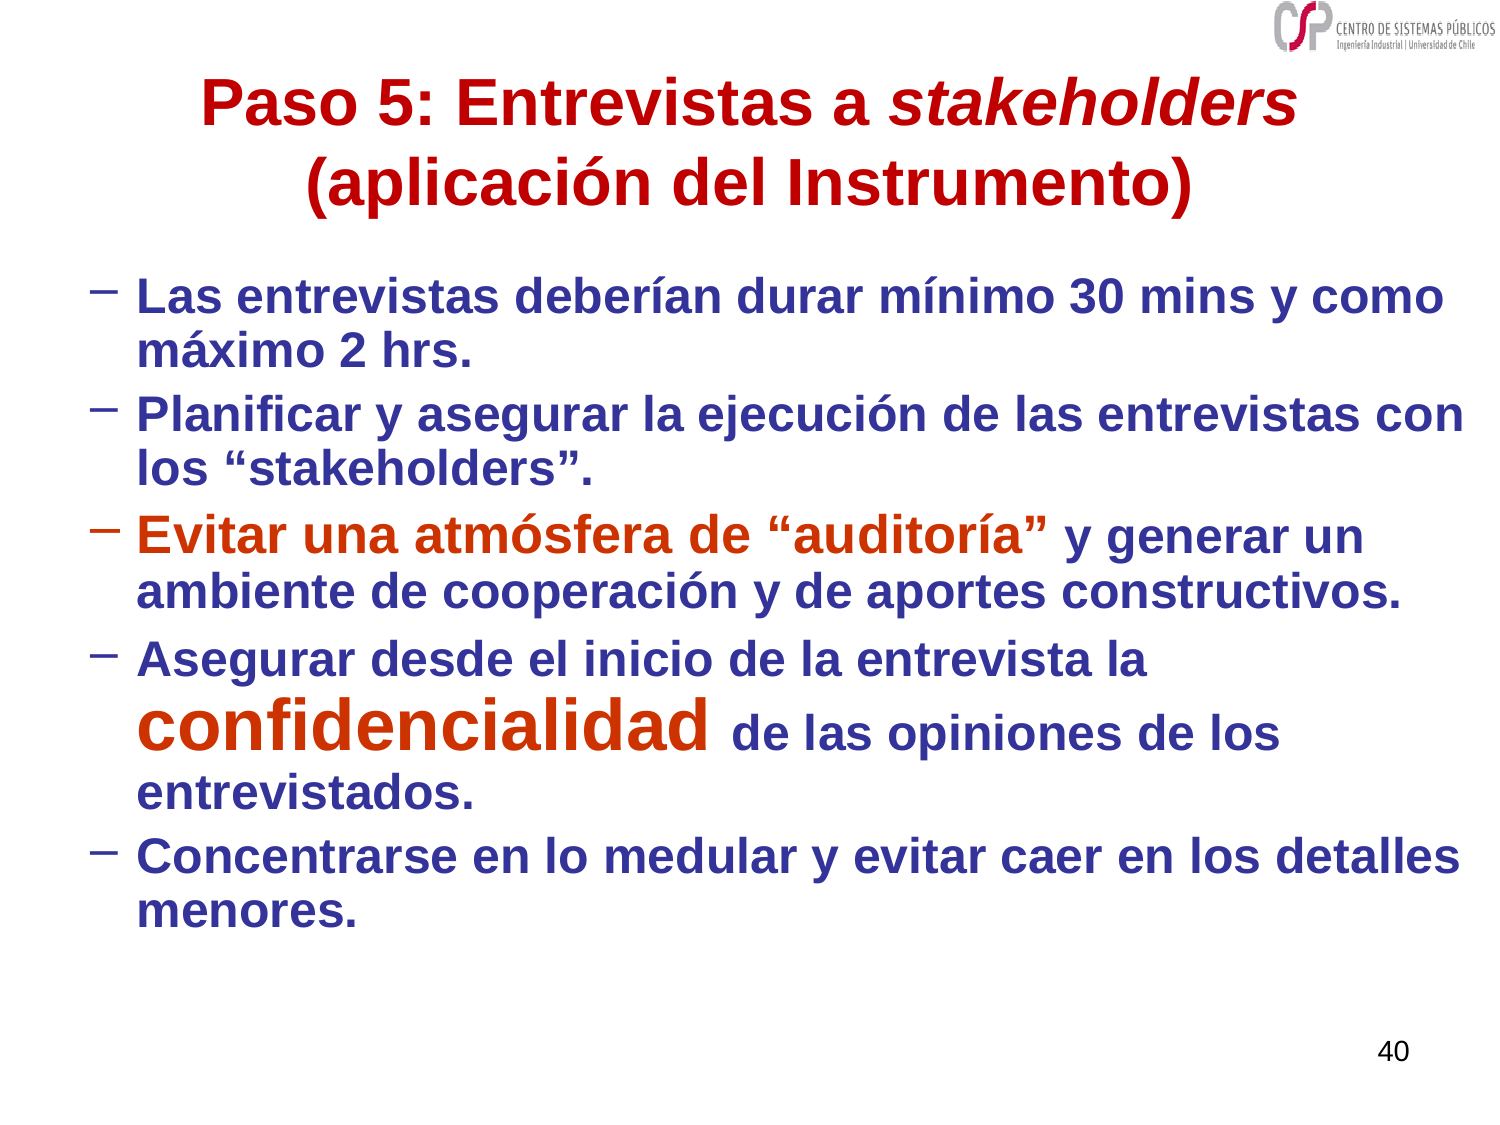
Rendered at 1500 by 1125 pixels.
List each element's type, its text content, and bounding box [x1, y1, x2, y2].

slide_number 40 [1074, 1024, 1426, 1103]
picture [1269, 0, 1500, 55]
title Paso 5: Entrevistas a stakeholders (aplicación del Instrumento) [74, 44, 1426, 233]
list Las entrevistas deberían durar mínimo 30 mins y como máximo 2 hrs. Planificar y asegurar la ejecución de las entrevistas con los “stakeholders”. Evitar una atmósfera de “auditoría” y generar un ambiente de cooperación y de aportes constructivos. Asegurar desde el inicio de la entrevista la confidencialidad de las opiniones de los entrevistados. Concentrarse en lo medular y evitar caer en los detalles menores. [0, 262, 1500, 1006]
